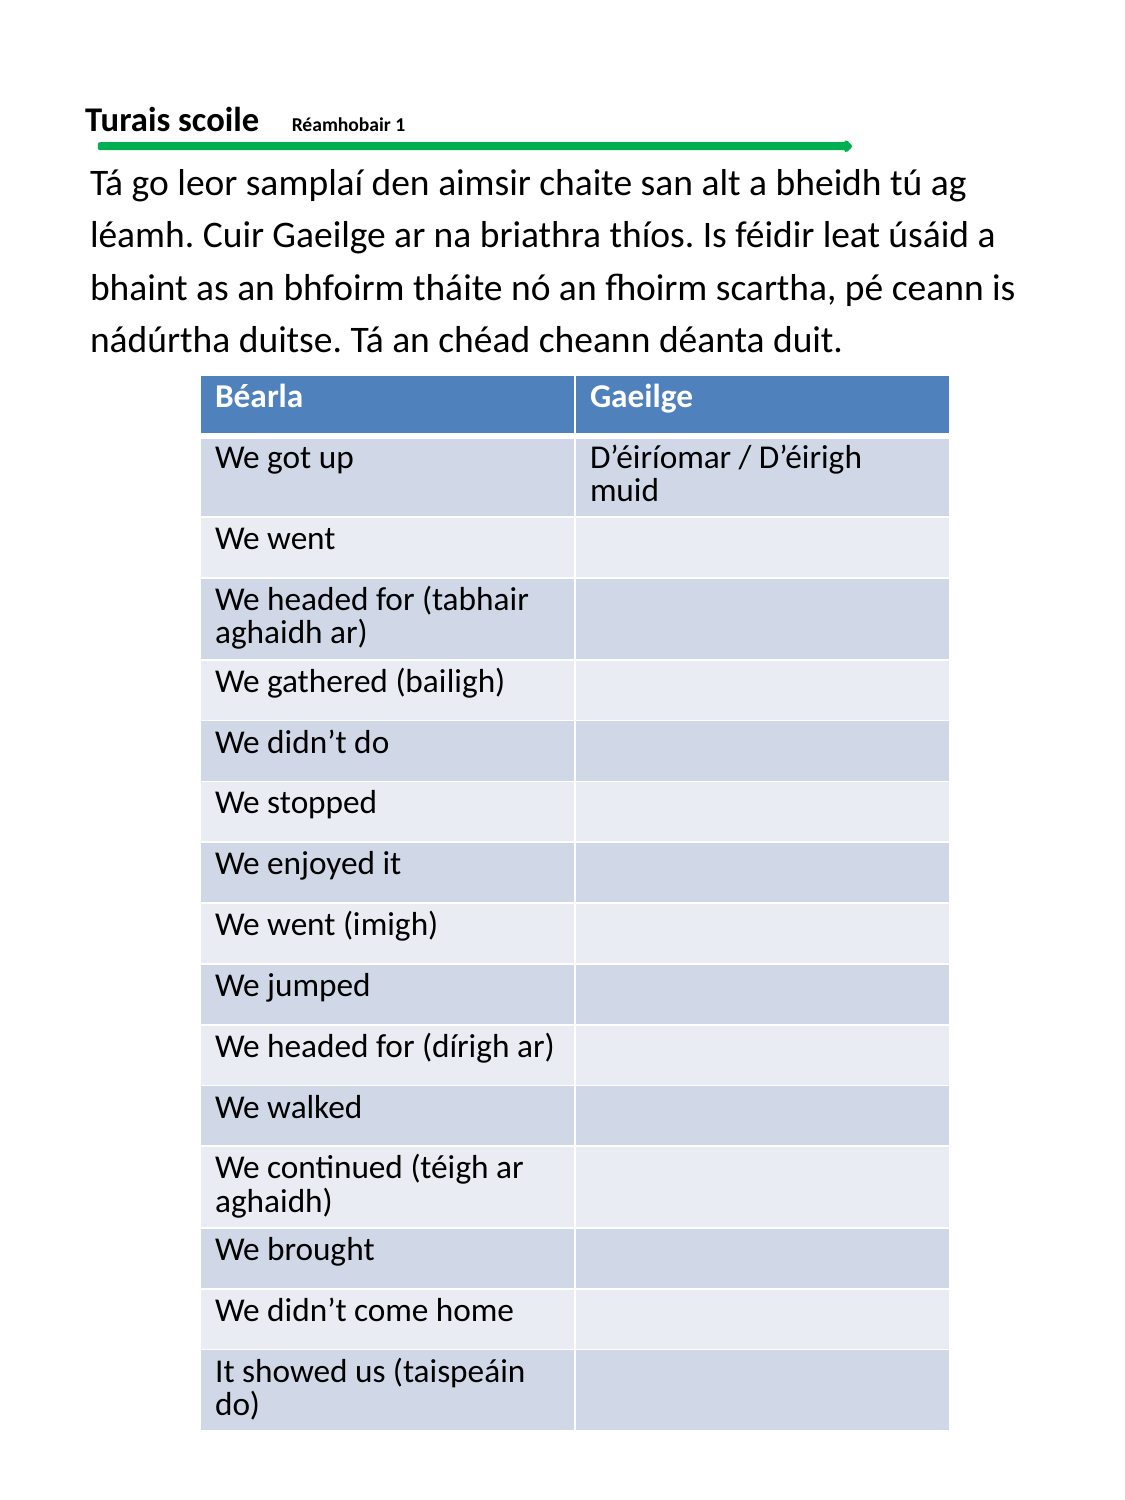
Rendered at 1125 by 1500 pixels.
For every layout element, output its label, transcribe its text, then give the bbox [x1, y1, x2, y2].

table_cell We brought [201, 1229, 574, 1288]
table_cell [576, 782, 949, 841]
table_header Béarla [201, 376, 574, 433]
table_cell [576, 1350, 949, 1430]
table_cell We continued (téigh ar aghaidh) [201, 1147, 574, 1227]
table_cell We walked [201, 1086, 574, 1145]
table_cell D’éiríomar / D’éirigh muid [576, 439, 949, 516]
subtitle Tá go leor samplaí den aimsir chaite san alt a bheidh tú ag léamh. Cuir Gaeilge ar na briathra thíos. Is féidir leat úsáid a bhaint as an bhfoirm tháite nó an fhoirm scartha, pé ceann is nádúrtha duitse. Tá an chéad cheann déanta duit. [75, 163, 1050, 1500]
table_cell We headed for (tabhair aghaidh ar) [201, 579, 574, 659]
table_cell It showed us (taispeáin do) [201, 1350, 574, 1430]
table_cell [576, 1026, 949, 1085]
table_cell We enjoyed it [201, 843, 574, 902]
text_box [97, 140, 853, 152]
table_header Gaeilge [576, 376, 949, 433]
table_cell [576, 843, 949, 902]
table_cell [576, 904, 949, 963]
table_cell [576, 1229, 949, 1288]
table_cell [576, 1147, 949, 1227]
table_cell [576, 721, 949, 781]
table_cell [576, 661, 949, 720]
text_box Turais scoile Réamhobair 1 [62, 37, 1075, 163]
table_cell We headed for (dírigh ar) [201, 1026, 574, 1085]
table_cell [576, 1290, 949, 1349]
table_cell We jumped [201, 965, 574, 1024]
table_cell We didn’t do [201, 721, 574, 781]
table_cell We went (imigh) [201, 904, 574, 963]
table_cell We didn’t come home [201, 1290, 574, 1349]
table_cell [576, 965, 949, 1024]
table_cell We went [201, 518, 574, 577]
table_cell We stopped [201, 782, 574, 841]
table_cell [576, 1086, 949, 1145]
table_cell We got up [201, 439, 574, 516]
table_cell We gathered (bailigh) [201, 661, 574, 720]
table_cell [576, 518, 949, 577]
table_cell [576, 579, 949, 659]
